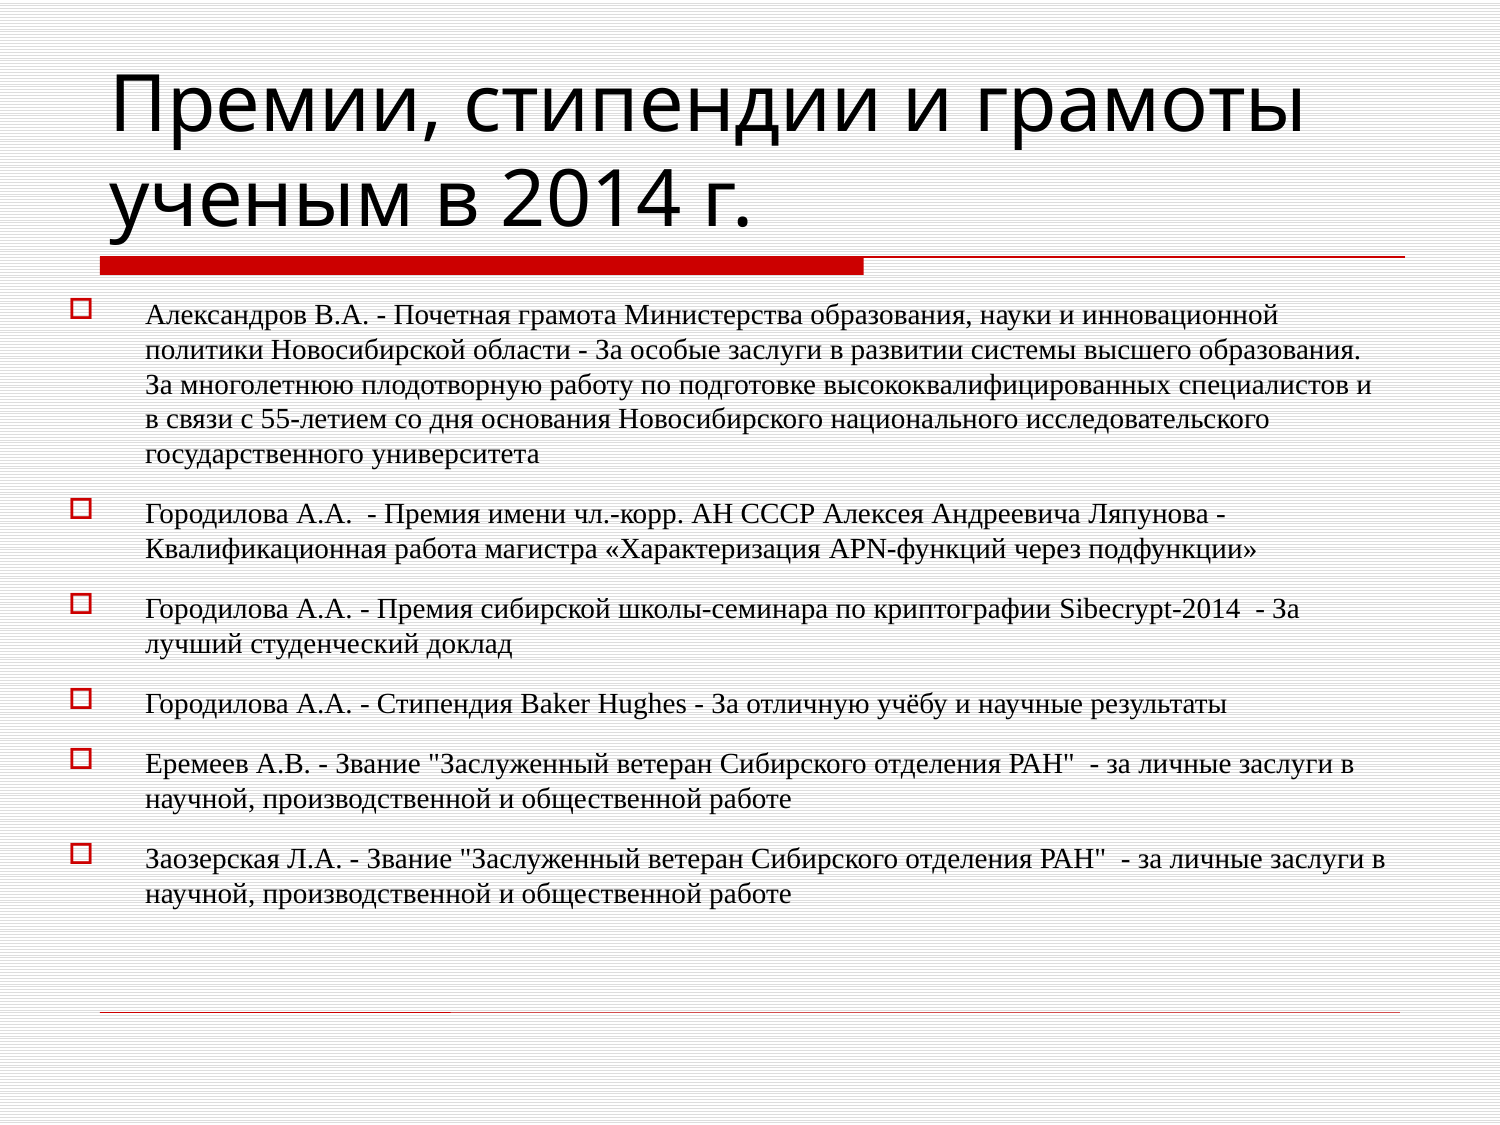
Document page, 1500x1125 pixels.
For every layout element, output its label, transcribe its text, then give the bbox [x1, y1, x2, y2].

list Александров В.А. - Почетная грамота Министерства образования, науки и инновационной политики Новосибирской области - За особые заслуги в развитии системы высшего образования. За многолетнюю плодотворную работу по подготовке высококвалифицированных специалистов и в связи с 55-летием со дня основания Новосибирского национального исследовательского государственного университета Городилова А.А. - Премия имени чл.-корр. АН СССР Алексея Андреевича Ляпунова - Квалификационная работа магистра «Характеризация APN-функций через подфункции» Городилова А.А. - Премия сибирской школы-семинара по криптографии Sibecrypt-2014 - За лучший студенческий доклад Городилова А.А. - Стипендия Baker Hughes - За отличную учёбу и научные результаты Еремеев А.В. - Звание "Заслуженный ветеран Сибирского отделения РАН" - за личные заслуги в научной, производственной и общественной работе Заозерская Л.А. - Звание "Заслуженный ветеран Сибирского отделения РАН" - за личные заслуги в научной, производственной и общественной работе [52, 287, 1406, 988]
text_box [53, 290, 1459, 991]
title Премии, стипендии и грамоты ученым в 2014 г. [93, 49, 1407, 250]
